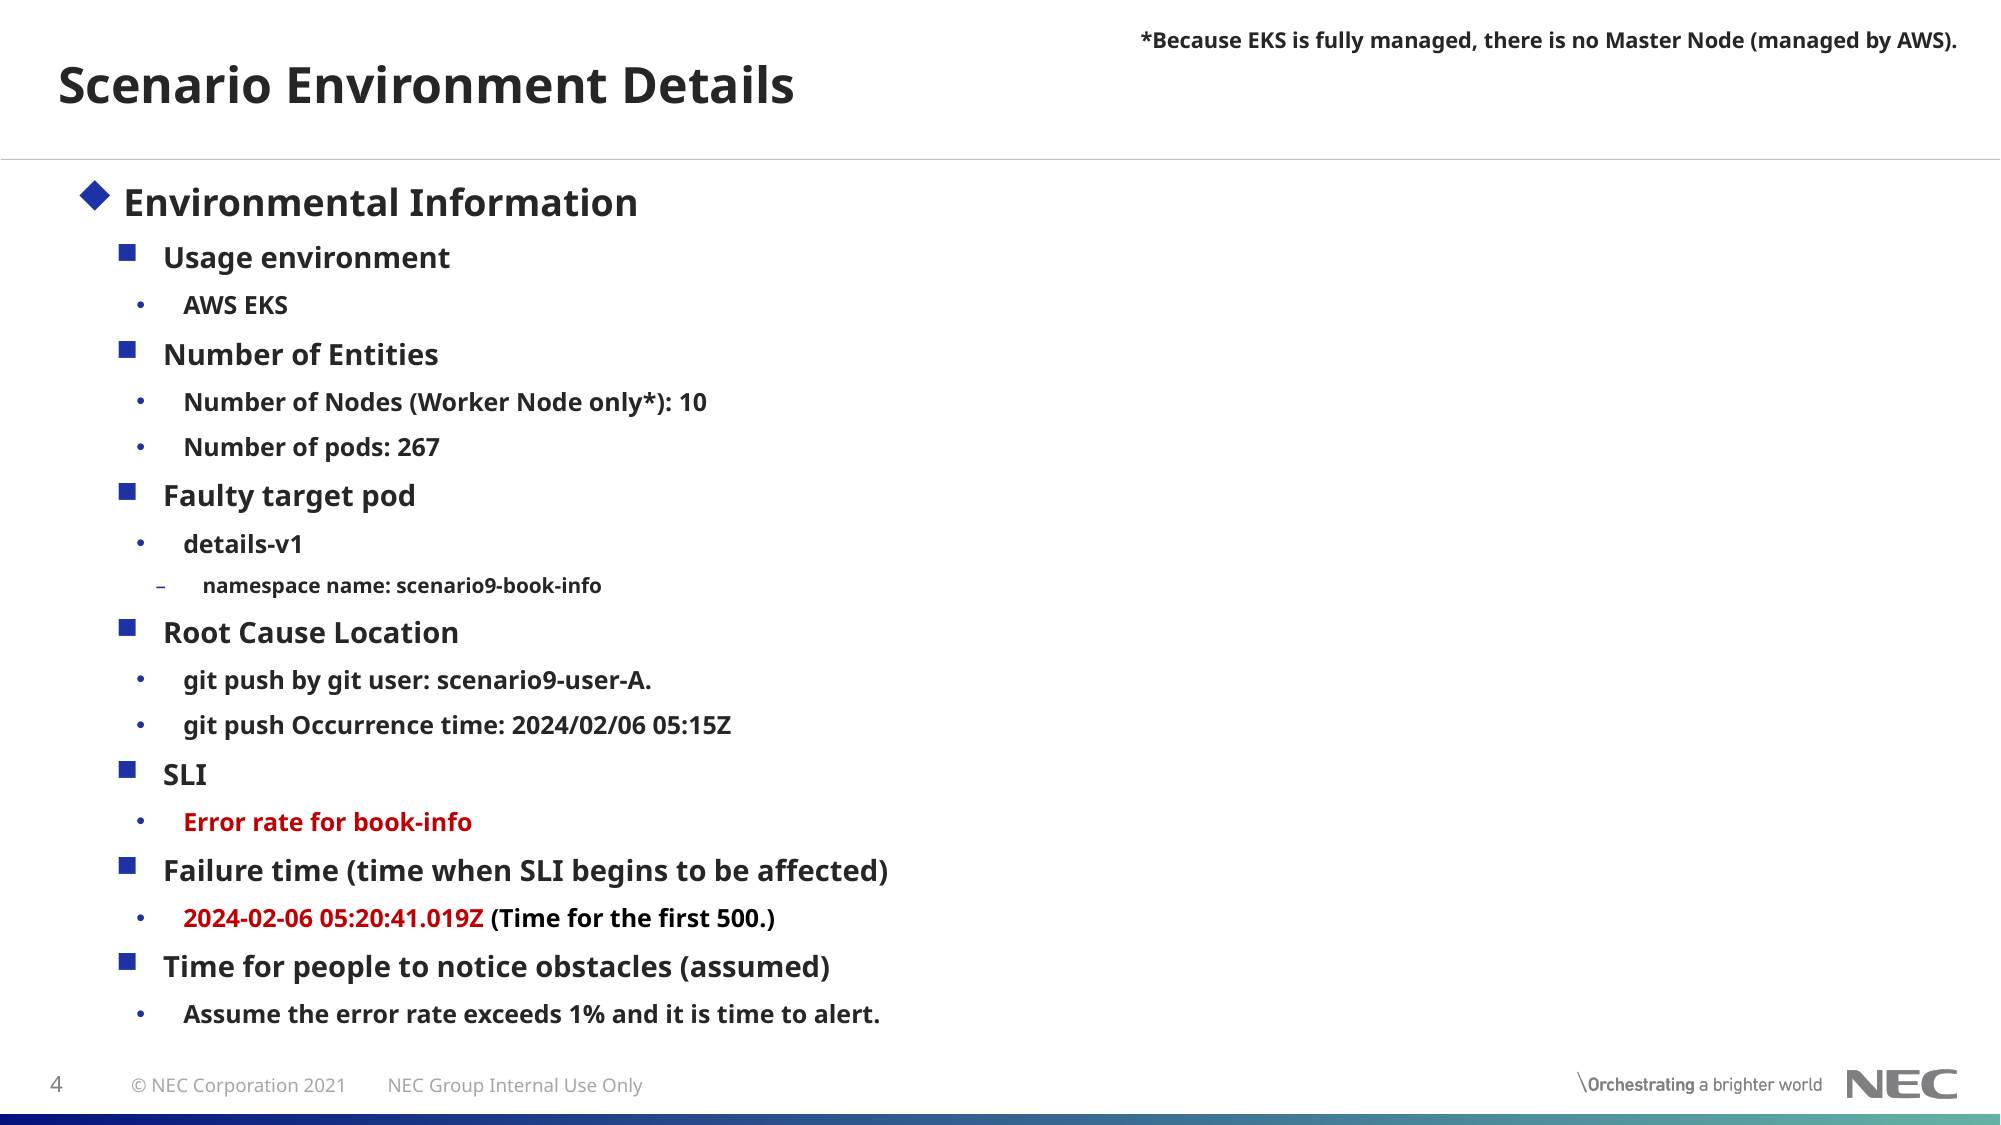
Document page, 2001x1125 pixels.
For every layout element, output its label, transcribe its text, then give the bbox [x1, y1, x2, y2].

title Scenario Environment Details [43, 33, 1957, 135]
text_box *Because EKS is fully managed, there is no Master Node (managed by AWS). [1125, 19, 1974, 61]
picture [0, 0, 2001, 1125]
text_box Environmental Information Usage environment AWS EKS Number of Entities Number of Nodes (Worker Node only*): 10 Number of pods: 267 Faulty target pod details-v1 namespace name: scenario9-book-info Root Cause Location git push by git user: scenario9-user-A. git push Occurrence time: 2024/02/06 05:15Z SLI Error rate for book-info Failure time (time when SLI begins to be affected) 2024-02-06 05:20:41.019Z (Time for the first 500.) Time for people to notice obstacles (assumed) Assume the error rate exceeds 1% and it is time to alert. [43, 166, 1957, 1060]
